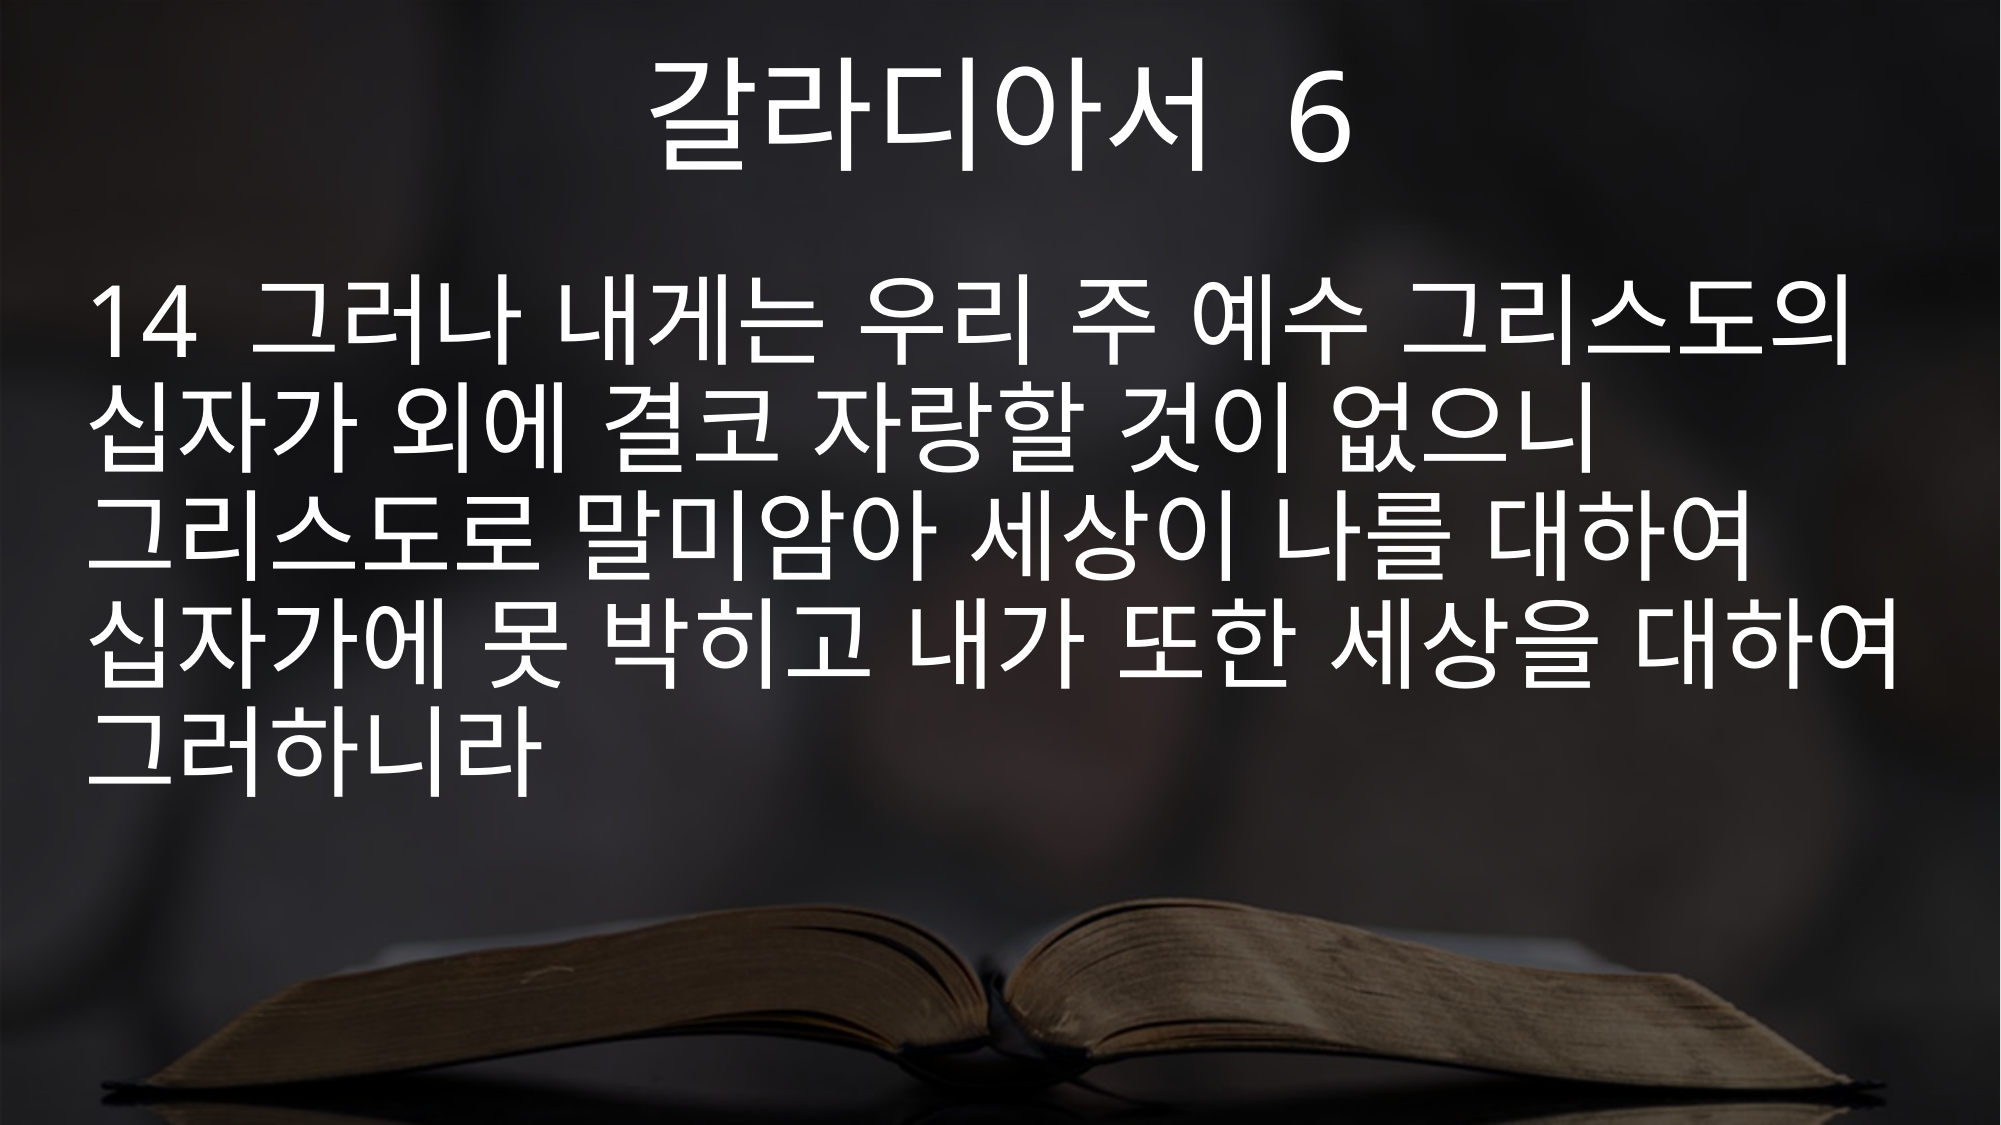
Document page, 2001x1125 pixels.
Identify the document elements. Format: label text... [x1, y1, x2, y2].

footer 갈라디아서 6 [0, 32, 2000, 192]
picture [0, 0, 2001, 1125]
list 14 그러나 내게는 우리 주 예수 그리스도의 십자가 외에 결코 자랑할 것이 없으니 그리스도로 말미암아 세상이 나를 대하여 십자가에 못 박히고 내가 또한 세상을 대하여 그러하니라 [69, 263, 1953, 423]
